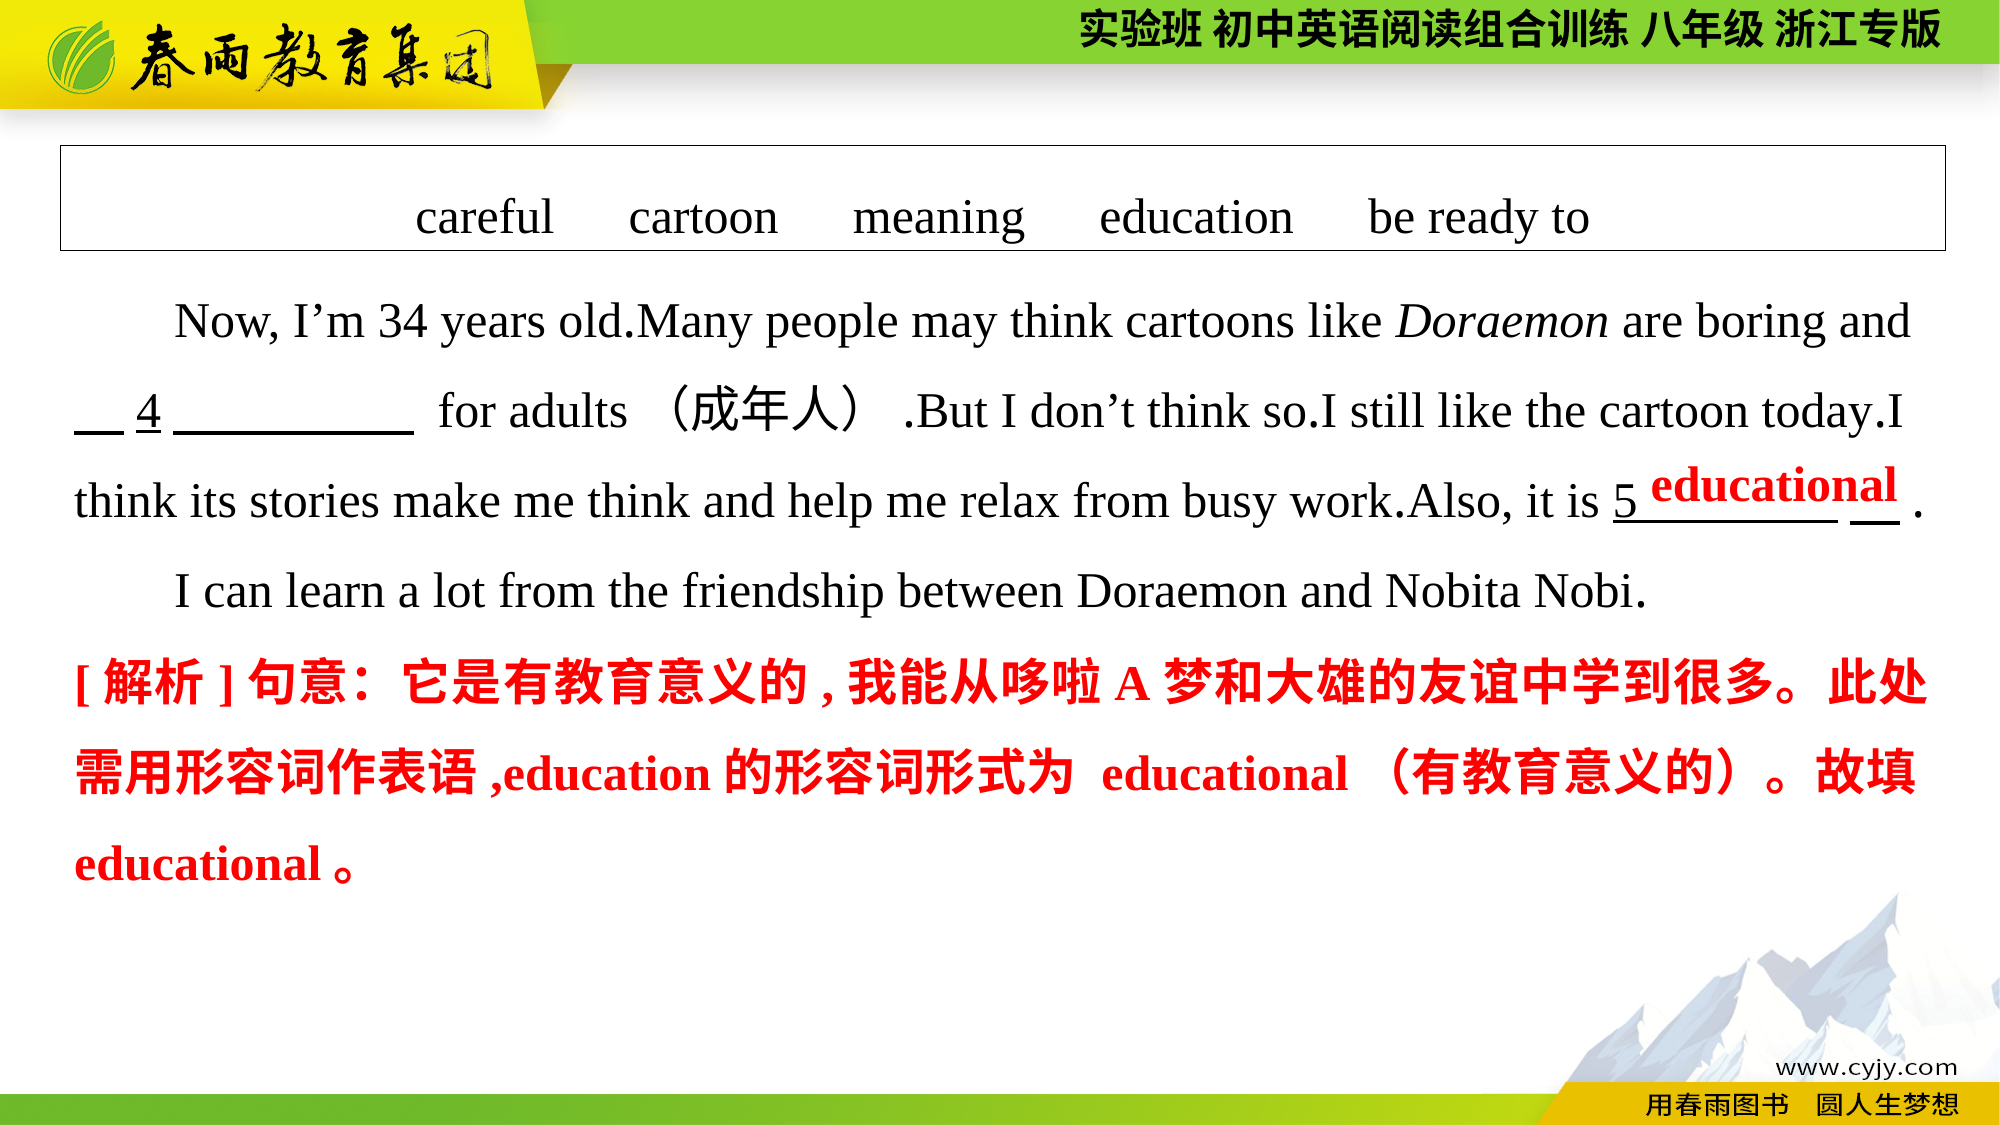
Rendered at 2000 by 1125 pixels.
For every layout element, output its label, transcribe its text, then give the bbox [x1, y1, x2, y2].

text_box [解析]句意：它是有教育意义的,我能从哆啦A梦和大雄的友谊中学到很多。此处需用形容词作表语,education的形容词形式为 educational（有教育意义的）。故填educational。 [59, 625, 1944, 898]
text_box Now, I’m 34 years old.Many people may think cartoons like Doraemon are boring and 4 for adults（成年人）.But I don’t think so.I still like the cartoon today.I think its stories make me think and help me relax from busy work.Also, it is 5 . I can learn a lot from the friendship between Doraemon and Nobita Nobi. [59, 249, 1944, 625]
text_box careful cartoon meaning education be ready to [60, 145, 1946, 251]
text_box educational [1635, 444, 1914, 520]
picture [0, 0, 2000, 1125]
